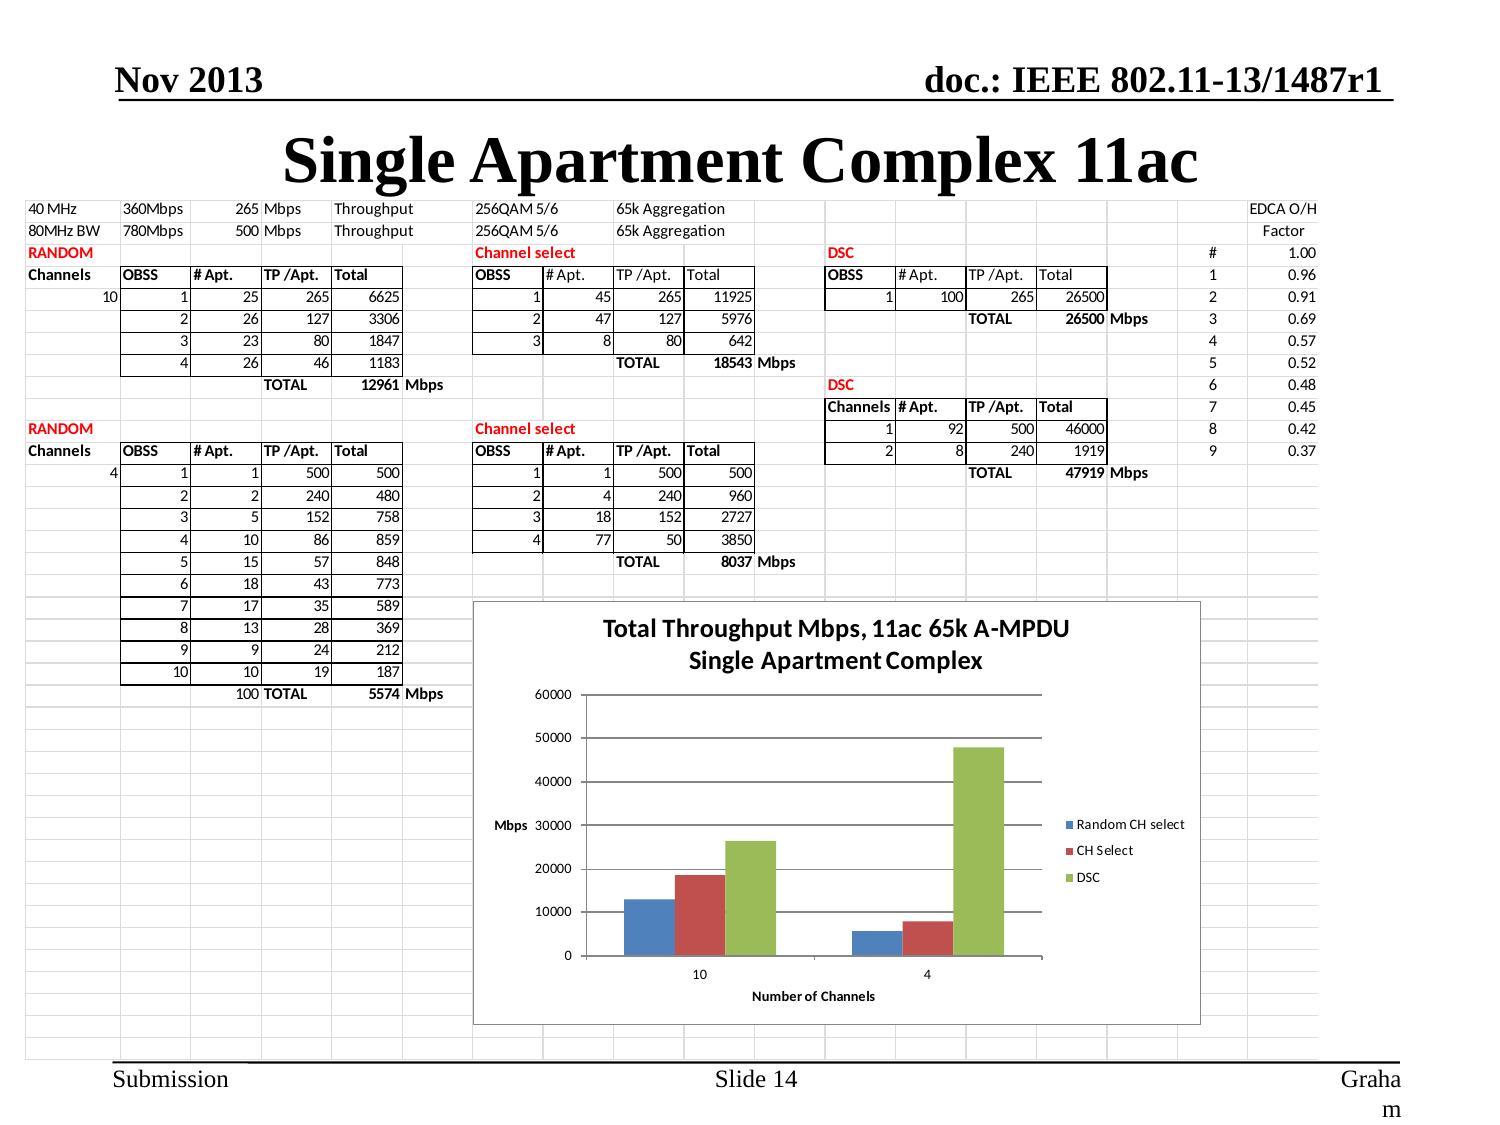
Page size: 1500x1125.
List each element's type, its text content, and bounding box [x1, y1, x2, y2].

title Single Apartment Complex 11ac [112, 112, 1388, 200]
footer Graham Smith, DSP Group [1324, 1061, 1402, 1093]
slide_number Slide 14 [712, 1069, 800, 1093]
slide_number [114, 54, 286, 101]
picture [24, 199, 1320, 1061]
